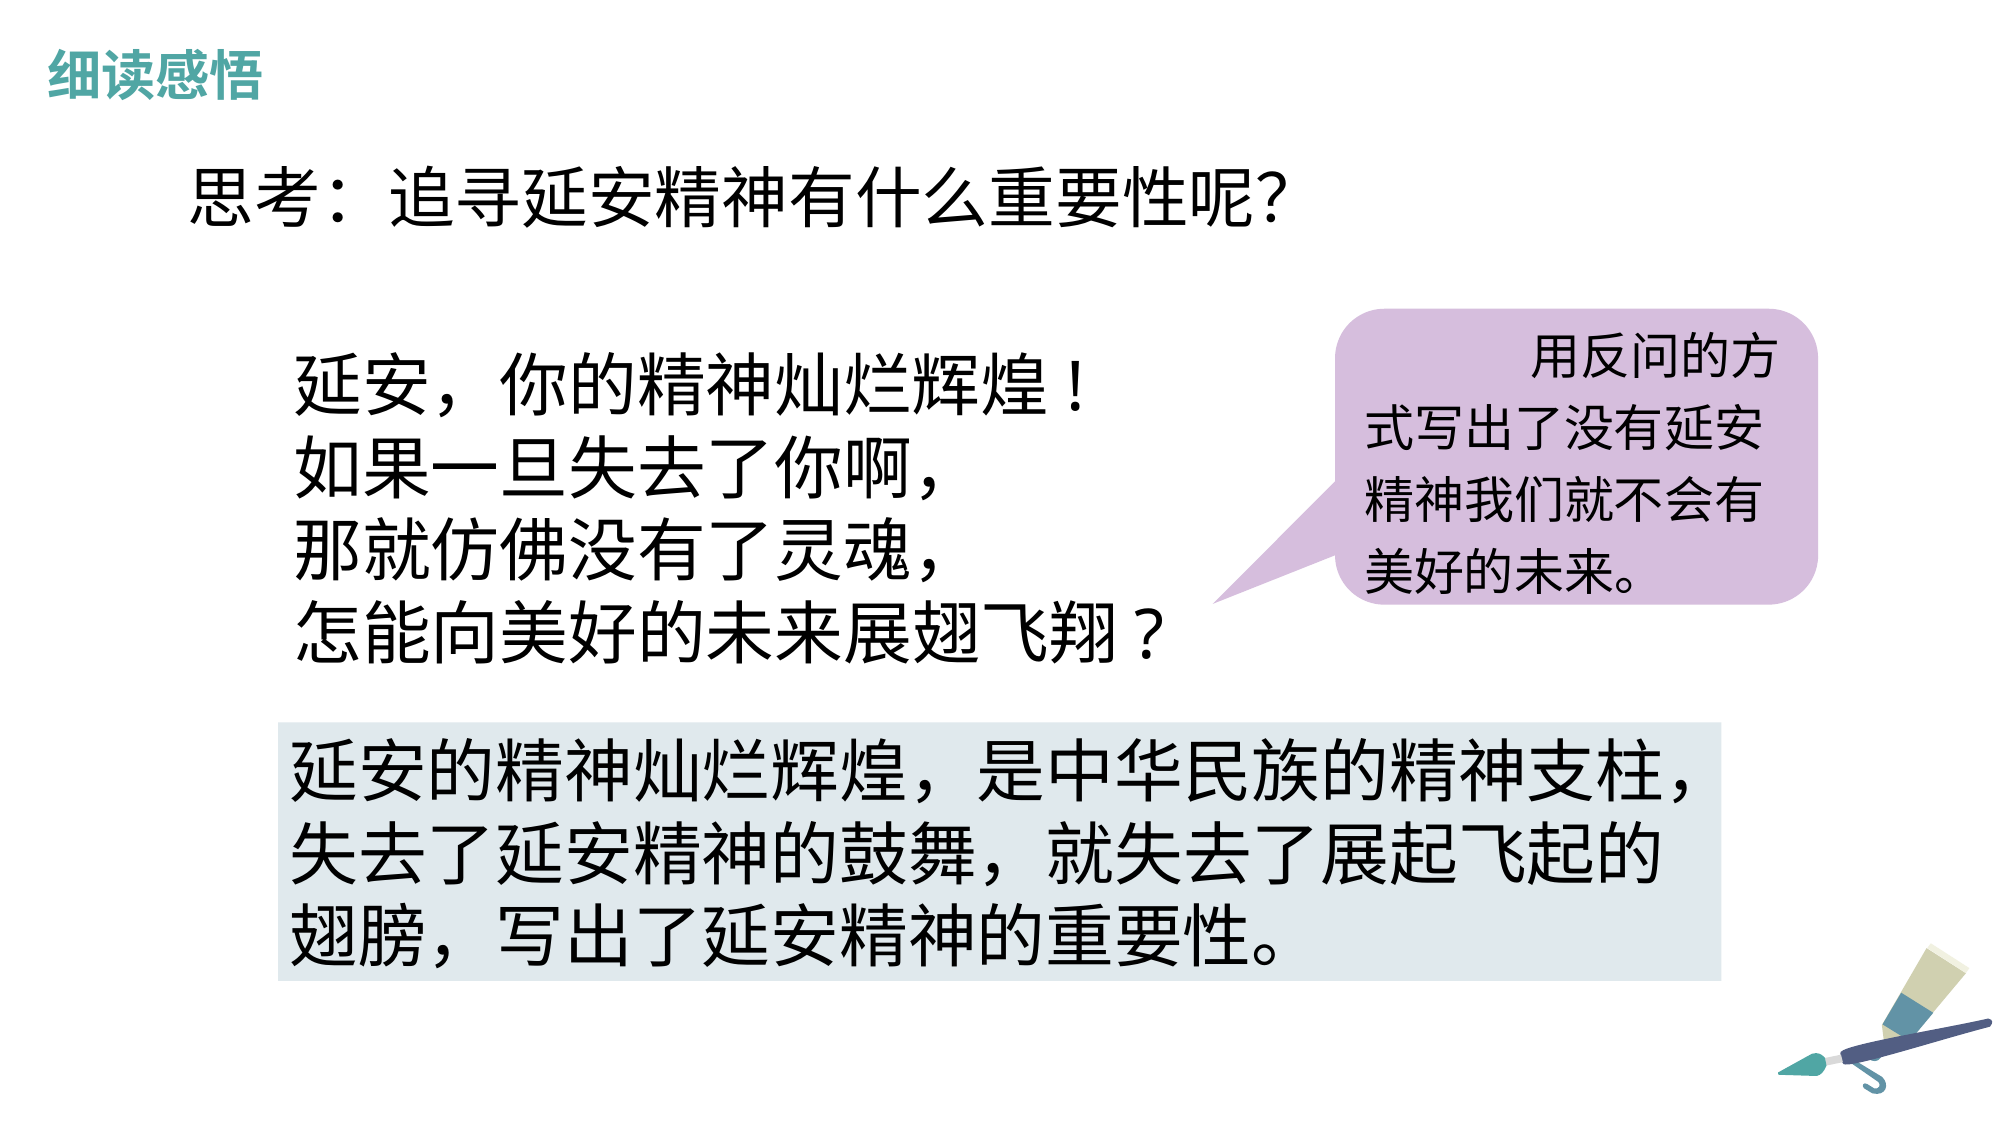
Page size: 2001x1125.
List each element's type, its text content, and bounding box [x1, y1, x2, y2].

text_box 延安的精神灿烂辉煌，是中华民族的精神支柱，失去了延安精神的鼓舞，就失去了展起飞起的翅膀，写出了延安精神的重要性。 [278, 722, 1722, 981]
text_box 用反问的方式写出了没有延安精神我们就不会有美好的未来。 [1211, 307, 1820, 606]
text_box 延安，你的精神灿烂辉煌! 如果一旦失去了你啊， 那就仿佛没有了灵魂， 怎能向美好的未来展翅飞翔? [282, 336, 1197, 678]
text_box 思考：追寻延安精神有什么重要性呢？ [173, 147, 1827, 243]
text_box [1811, 945, 1974, 1125]
text_box 细读感悟 [32, 33, 347, 114]
